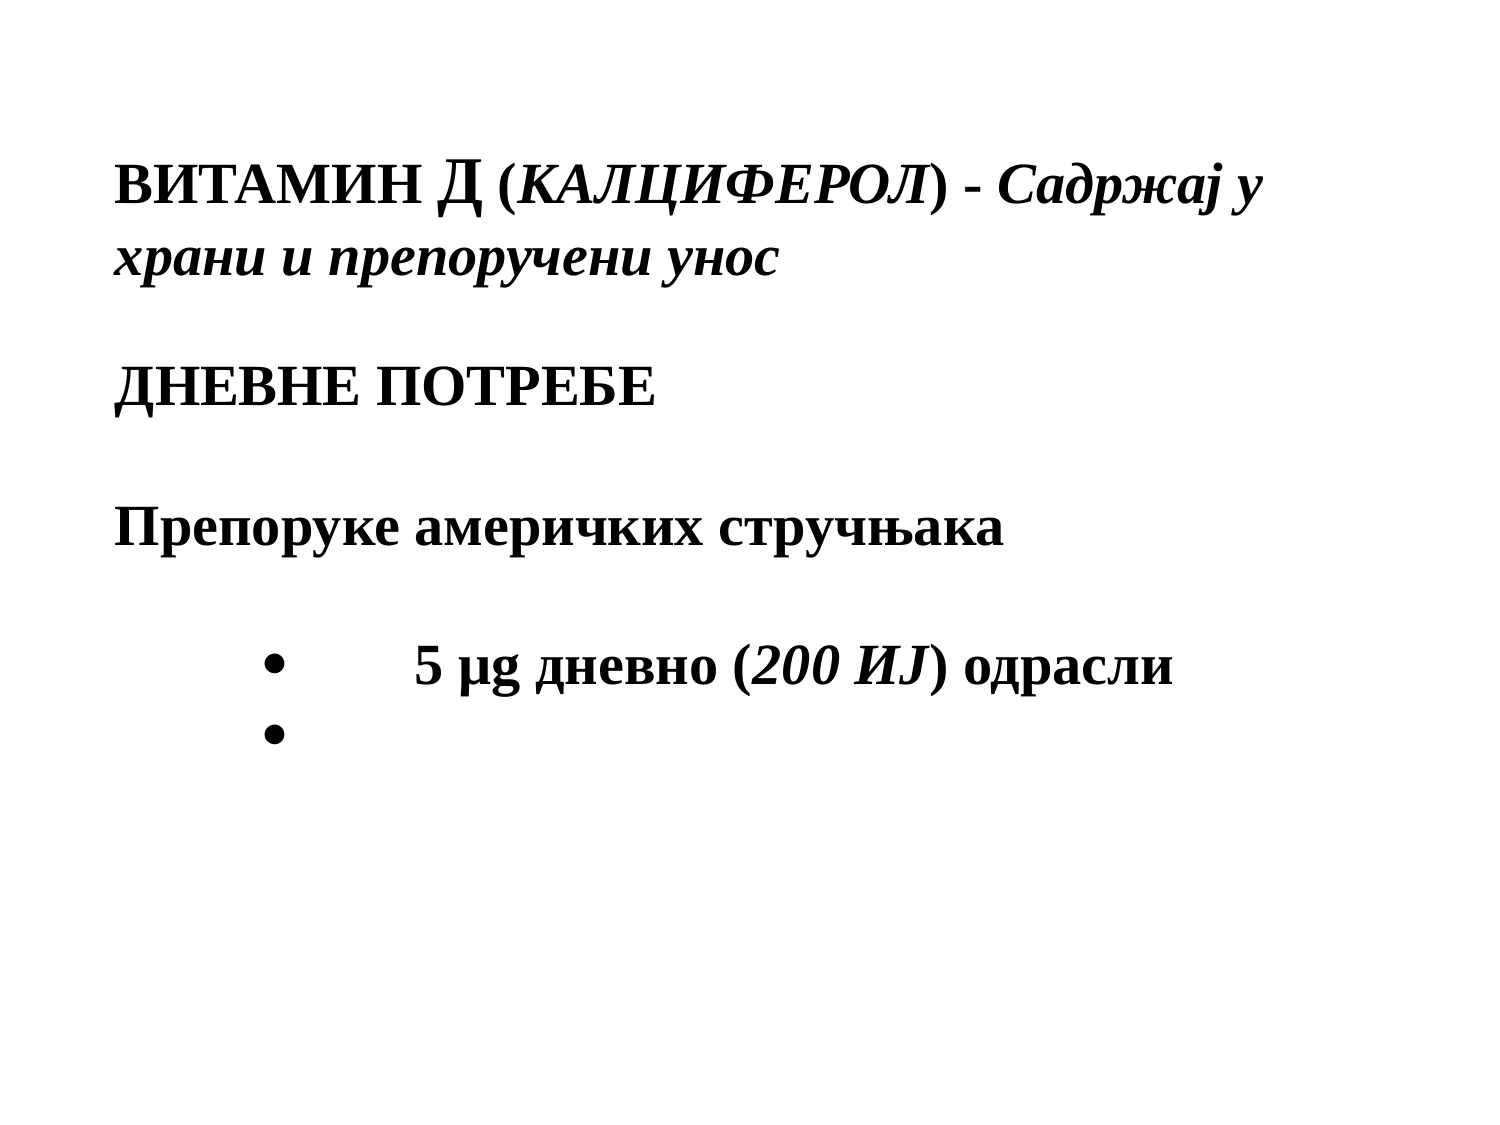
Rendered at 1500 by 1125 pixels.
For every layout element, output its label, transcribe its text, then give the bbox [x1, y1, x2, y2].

text_box ВИТАМИН Д (КАЛЦИФЕРОЛ) - Садржај у храни и препоручени унос ДНЕВНЕ ПОТРЕБЕ Препоруке америчких стручњака · 5 μg дневно (200 ИЈ) одрасли · [100, 129, 1363, 774]
